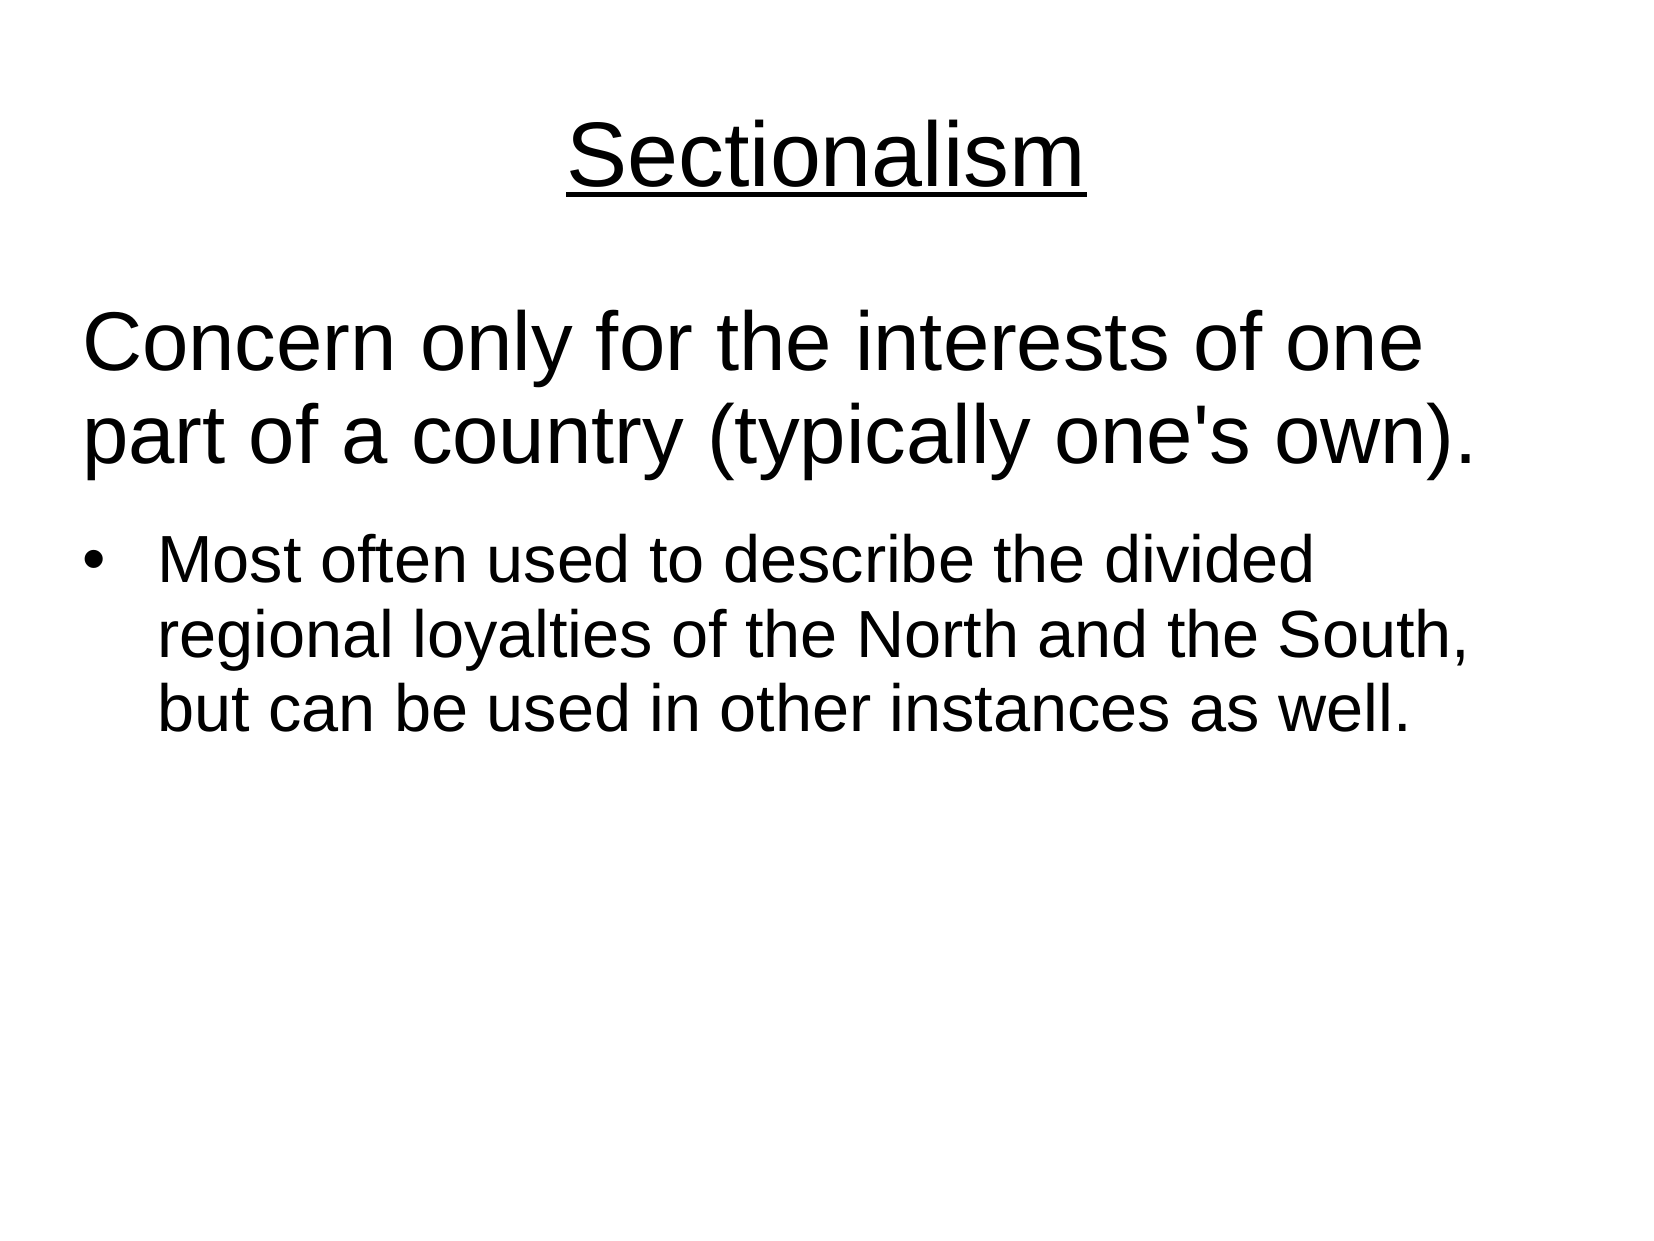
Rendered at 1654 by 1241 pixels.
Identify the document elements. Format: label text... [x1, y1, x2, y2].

text_box Concern only for the interests of one part of a country (typically one's own). Most often used to describe the divided regional loyalties of the North and the South, but can be used in other instances as well. [82, 290, 1571, 1109]
text_box Sectionalism [82, 49, 1571, 257]
